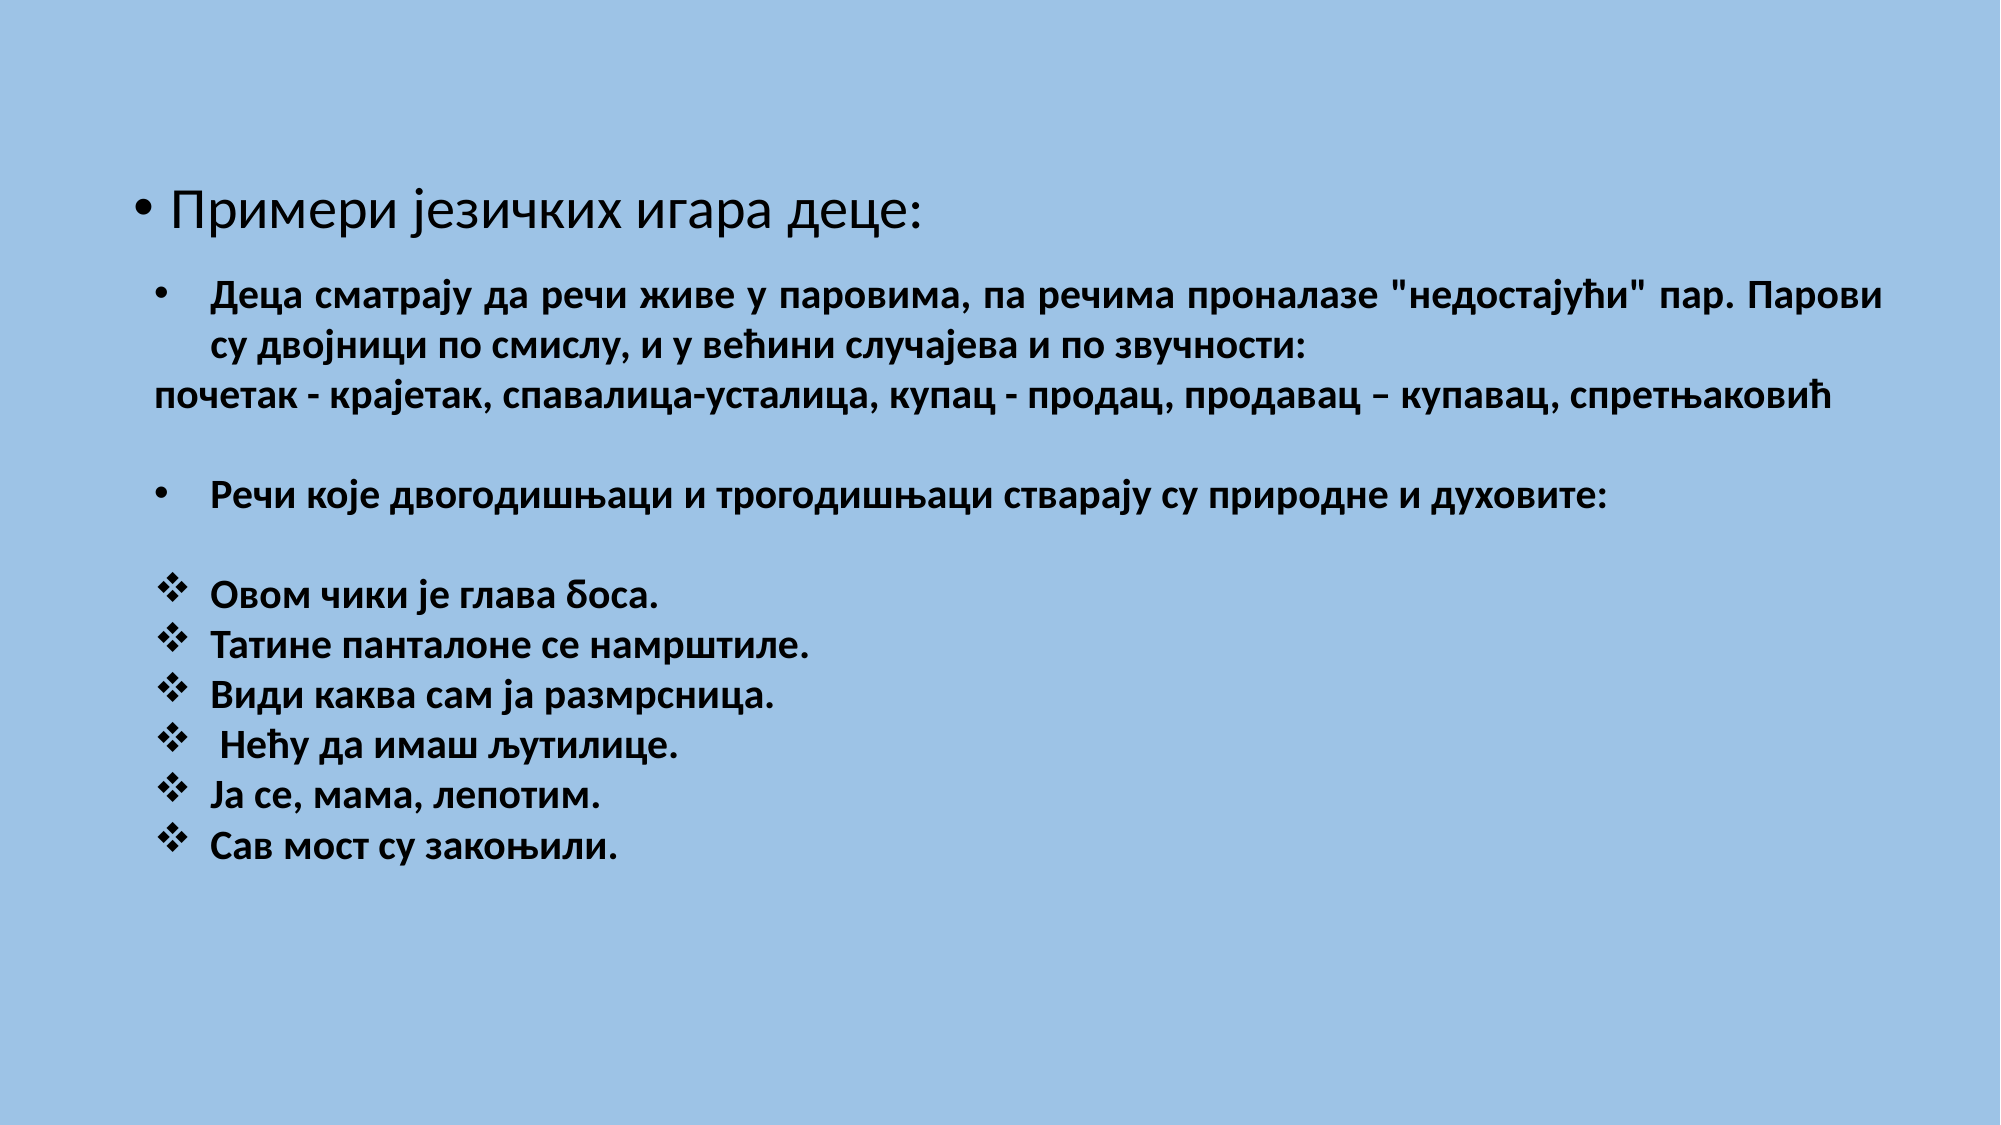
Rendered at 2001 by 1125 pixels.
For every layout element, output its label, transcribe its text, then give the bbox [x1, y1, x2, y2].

list Примери језичких игара деце: [118, 80, 1863, 1014]
text_box Деца сматрају да речи живе у паровима, па речима проналазе "недостајући" пар. Парови су двојници по смислу, и у већини случајева и по звучности: почетак - крајетак, спавалица-усталица, купац - продац, продавац – купавац, спретњаковић Речи које двогодишњаци и трогодишњаци стварају су природне и духовите: Овом чики је глава боса. Татине панталоне се намрштиле. Види каква сам ја размрсница. Нећу да имаш љутилице. Ја се, мама, лепотим. Сав мост су закоњили. [139, 259, 1900, 875]
